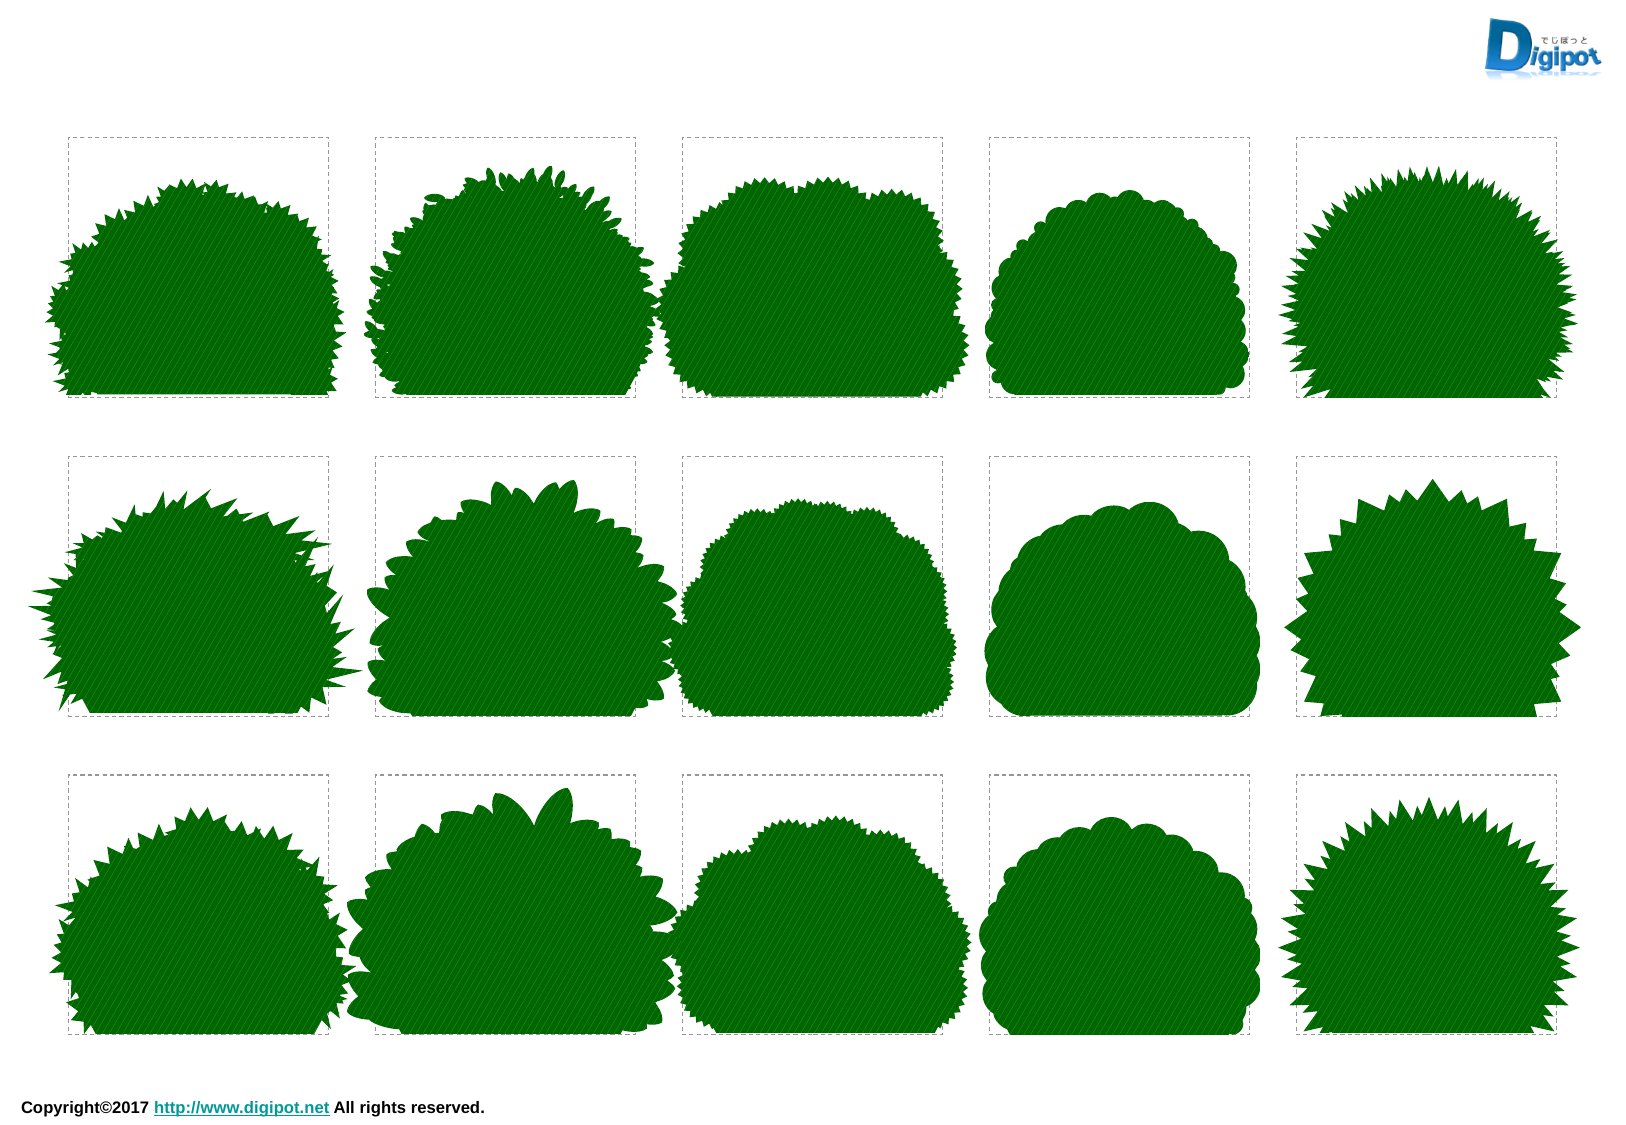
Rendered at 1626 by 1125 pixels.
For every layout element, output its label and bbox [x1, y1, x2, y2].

text_box [346, 787, 683, 1034]
text_box [984, 501, 1261, 717]
text_box [28, 488, 364, 714]
picture [1485, 18, 1602, 82]
text_box [1284, 478, 1582, 718]
text_box [1278, 796, 1580, 1033]
text_box [1278, 165, 1579, 399]
text_box [366, 479, 682, 717]
text_box [979, 816, 1261, 1036]
text_box [984, 190, 1250, 396]
text_box [44, 178, 347, 396]
text_box [655, 176, 970, 398]
text_box [363, 165, 660, 395]
text_box [668, 815, 972, 1033]
text_box [667, 498, 958, 717]
text_box [48, 807, 357, 1034]
